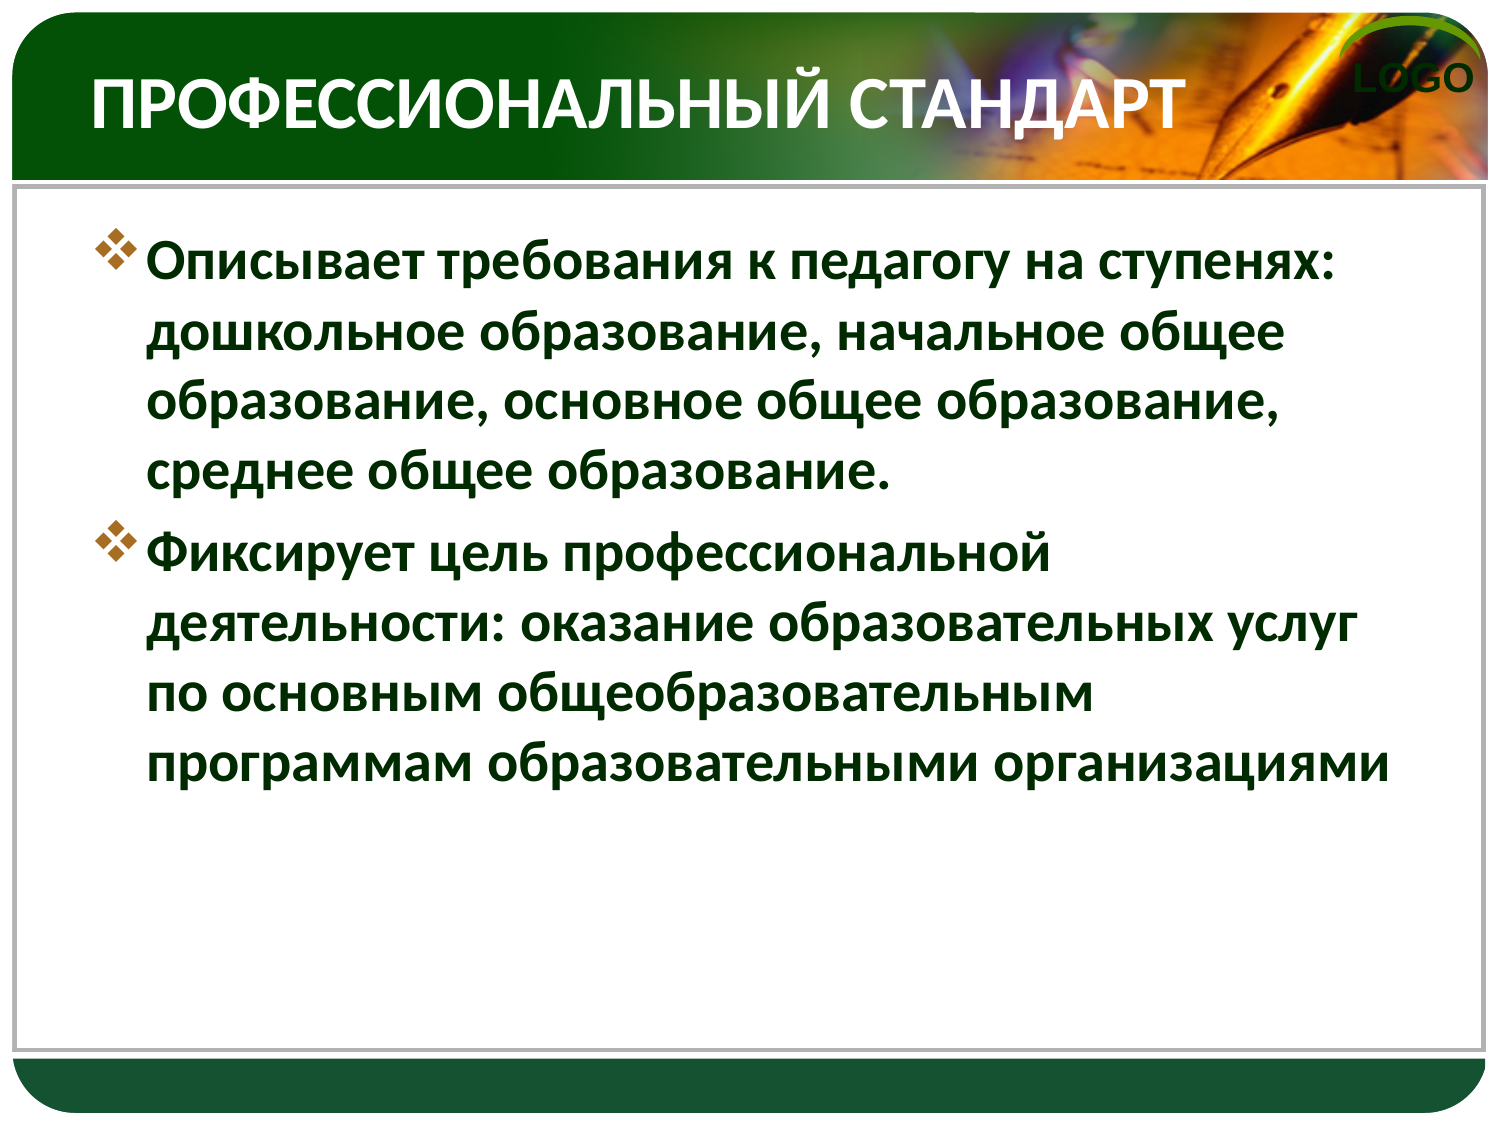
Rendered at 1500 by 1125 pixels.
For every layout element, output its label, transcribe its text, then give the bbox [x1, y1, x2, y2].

title ПРОФЕССИОНАЛЬНЫЙ СТАНДАРТ [74, 52, 1413, 145]
list Описывает требования к педагогу на ступенях: дошкольное образование, начальное общее образование, основное общее образование, среднее общее образование. Фиксирует цель профессиональной деятельности: оказание образовательных услуг по основным общеобразовательным программам образовательными организациями [74, 213, 1426, 1026]
picture [13, 13, 1487, 180]
